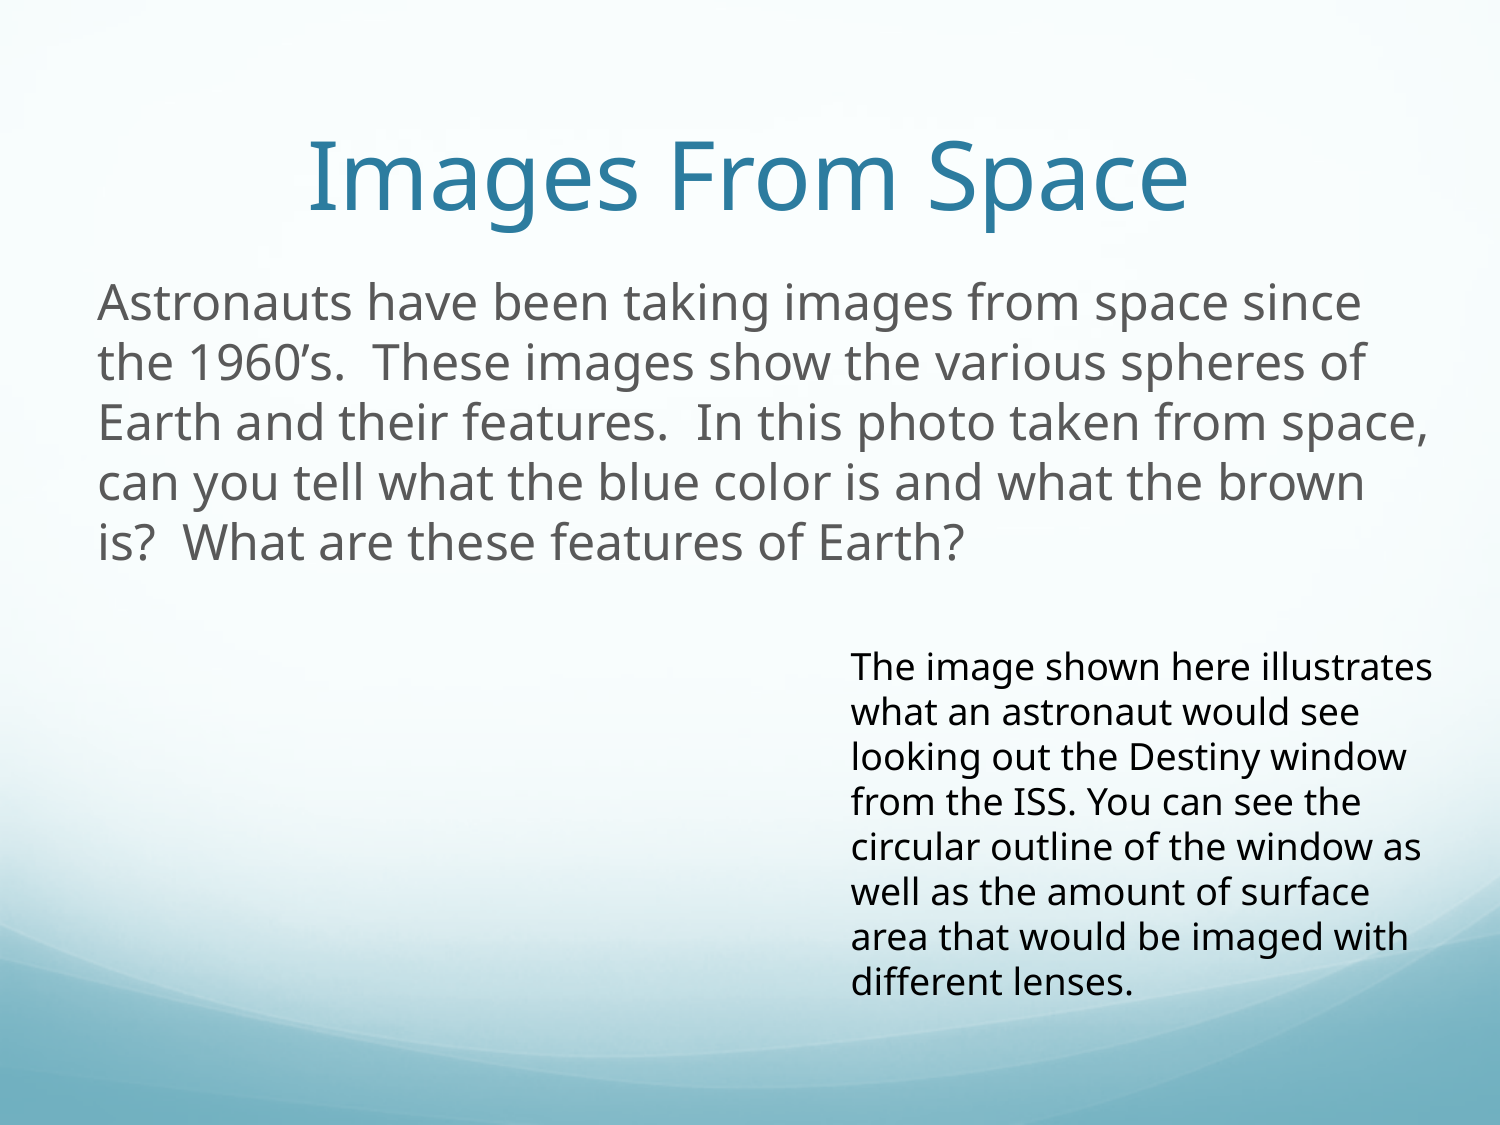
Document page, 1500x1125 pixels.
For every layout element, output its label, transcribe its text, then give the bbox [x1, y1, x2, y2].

title Images From Space [90, 17, 1410, 237]
text_box The image shown here illustrates what an astronaut would see looking out the Destiny window from the ISS. You can see the circular outline of the window as well as the amount of surface area that would be imaged with different lenses. [835, 635, 1474, 1010]
list Astronauts have been taking images from space since the 1960’s. These images show the various spheres of Earth and their features. In this photo taken from space, can you tell what the blue color is and what the brown is? What are these features of Earth? [82, 262, 1454, 975]
